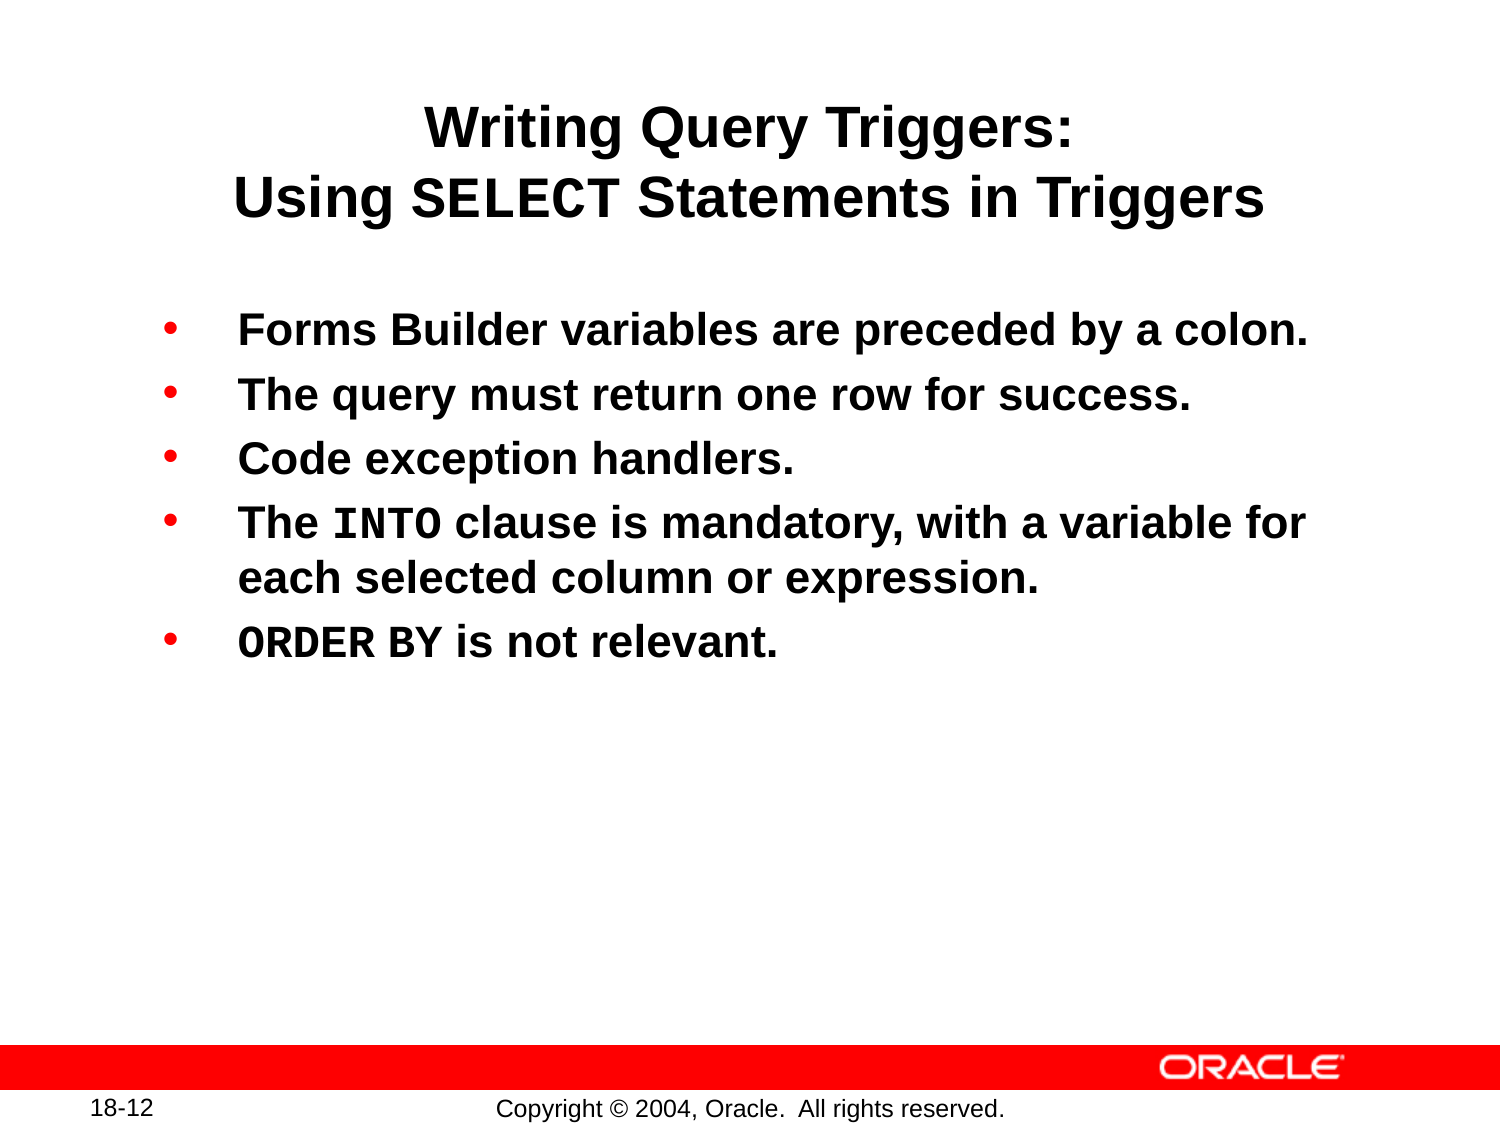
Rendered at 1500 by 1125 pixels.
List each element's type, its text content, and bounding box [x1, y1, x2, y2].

title Writing Query Triggers: Using SELECT Statements in Triggers [149, 87, 1351, 232]
list Forms Builder variables are preceded by a colon. The query must return one row for success. Code exception handlers. The INTO clause is mandatory, with a variable for each selected column or expression. ORDER BY is not relevant. [141, 297, 1351, 676]
